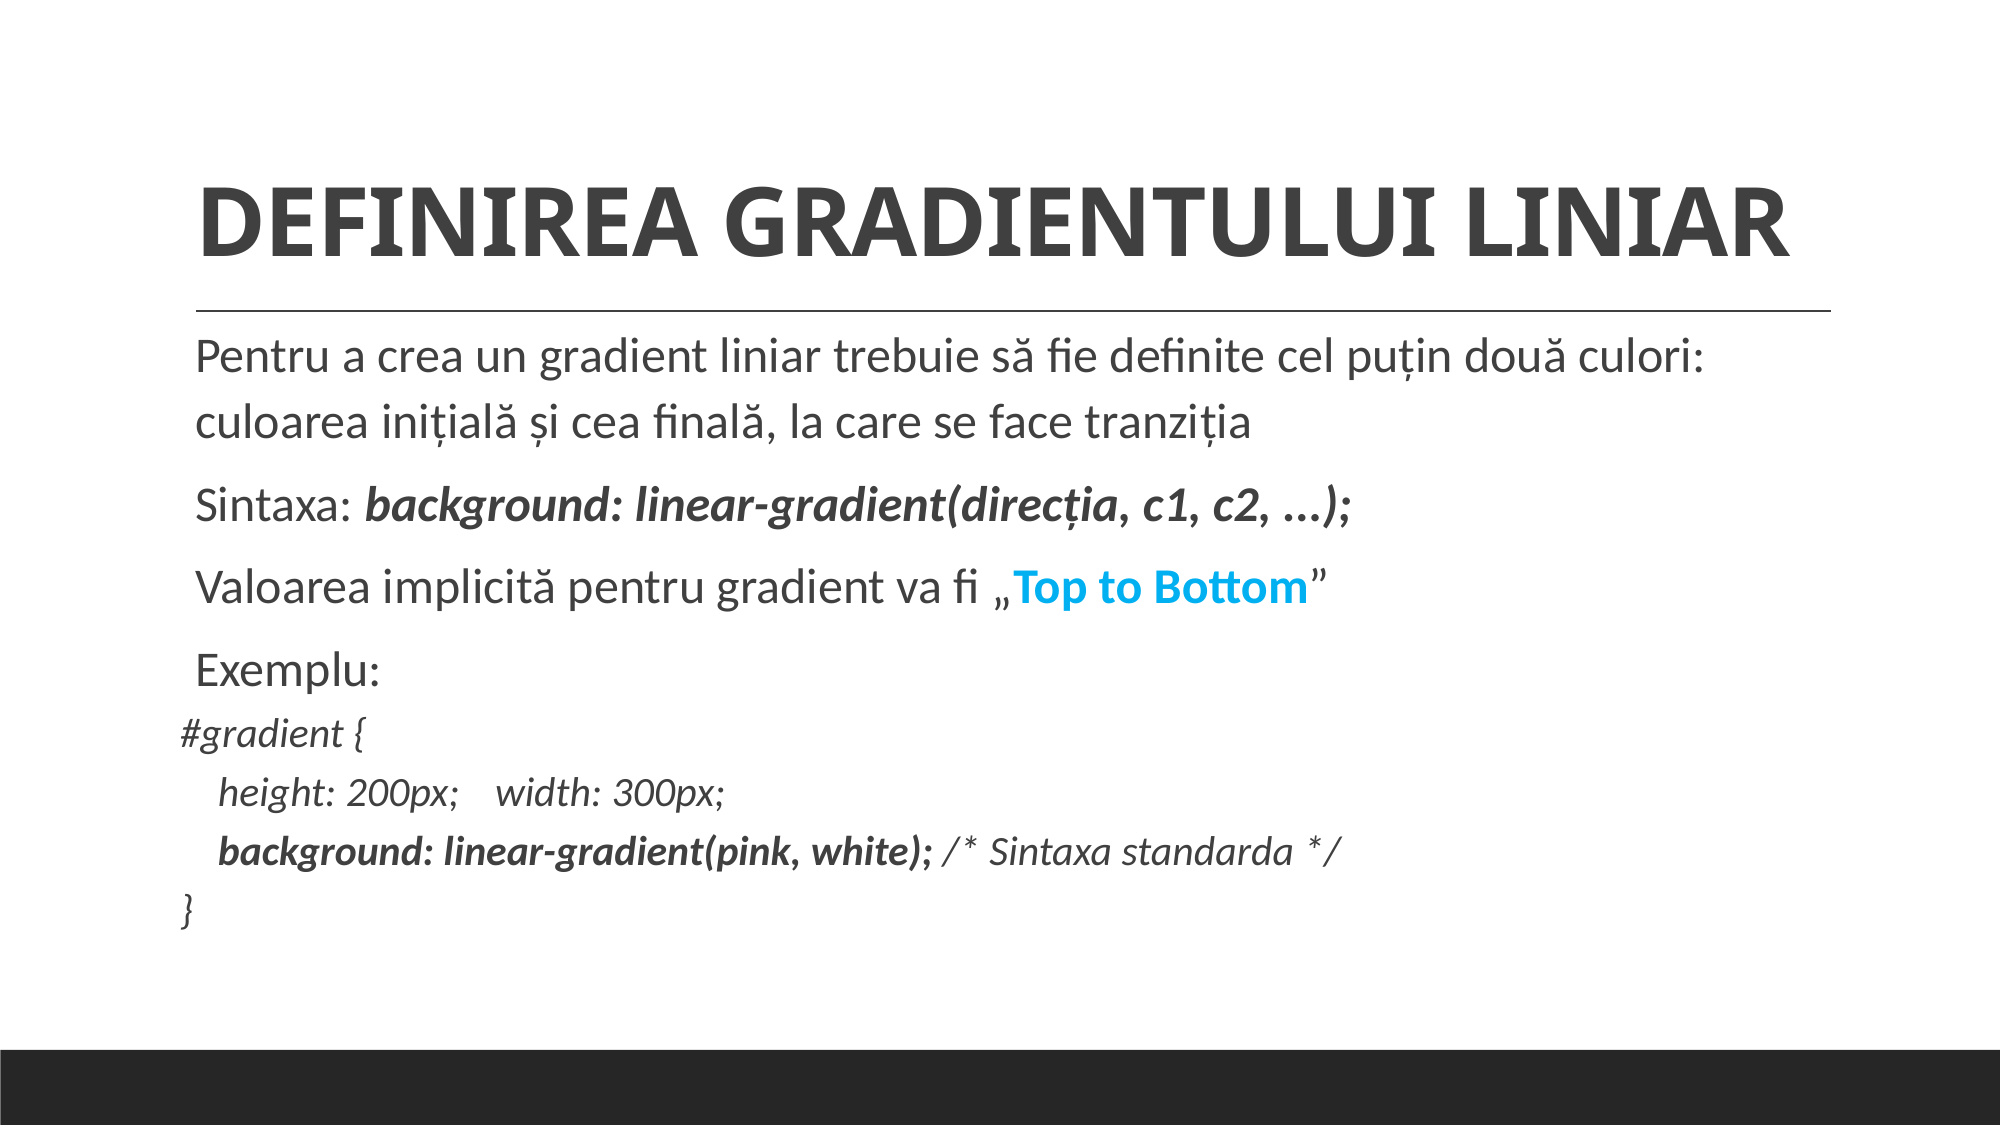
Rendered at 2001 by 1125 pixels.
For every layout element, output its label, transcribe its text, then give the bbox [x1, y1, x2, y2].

list Pentru a crea un gradient liniar trebuie să fie definite cel puțin două culori: culoarea iniţială şi cea finală, la care se face tranziţia Sintaxa: background: linear-gradient(direcţia, c1, c2, ...); Valoarea implicită pentru gradient va fi „Top to Bottom” Exemplu: #gradient { height: 200px; width: 300px; background: linear-gradient(pink, white); /* Sintaxa standarda */ } [180, 308, 1847, 1063]
title DEFINIREA GRADIENTULUI LINIAR [180, 47, 1830, 285]
